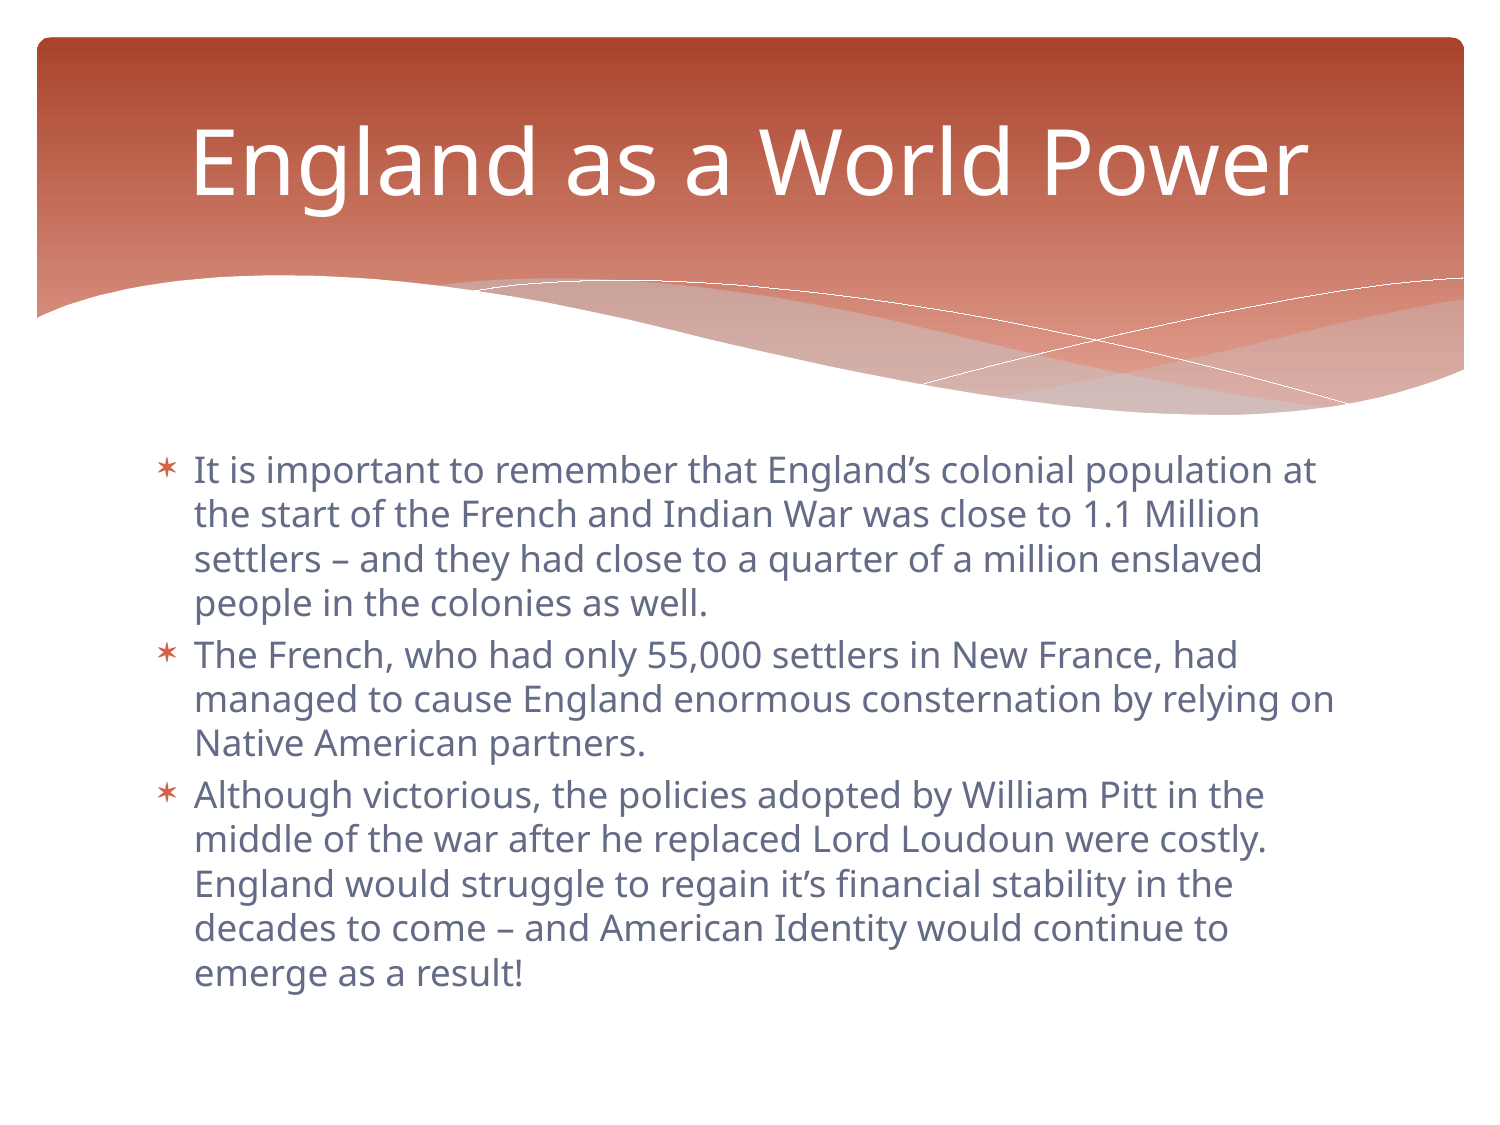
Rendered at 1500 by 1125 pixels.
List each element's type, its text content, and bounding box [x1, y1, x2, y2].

list It is important to remember that England’s colonial population at the start of the French and Indian War was close to 1.1 Million settlers – and they had close to a quarter of a million enslaved people in the colonies as well. The French, who had only 55,000 settlers in New France, had managed to cause England enormous consternation by relying on Native American partners. Although victorious, the policies adopted by William Pitt in the middle of the war after he replaced Lord Loudoun were costly. England would struggle to regain it’s financial stability in the decades to come – and American Identity would continue to emerge as a result! [143, 438, 1359, 1005]
title England as a World Power [75, 55, 1425, 261]
